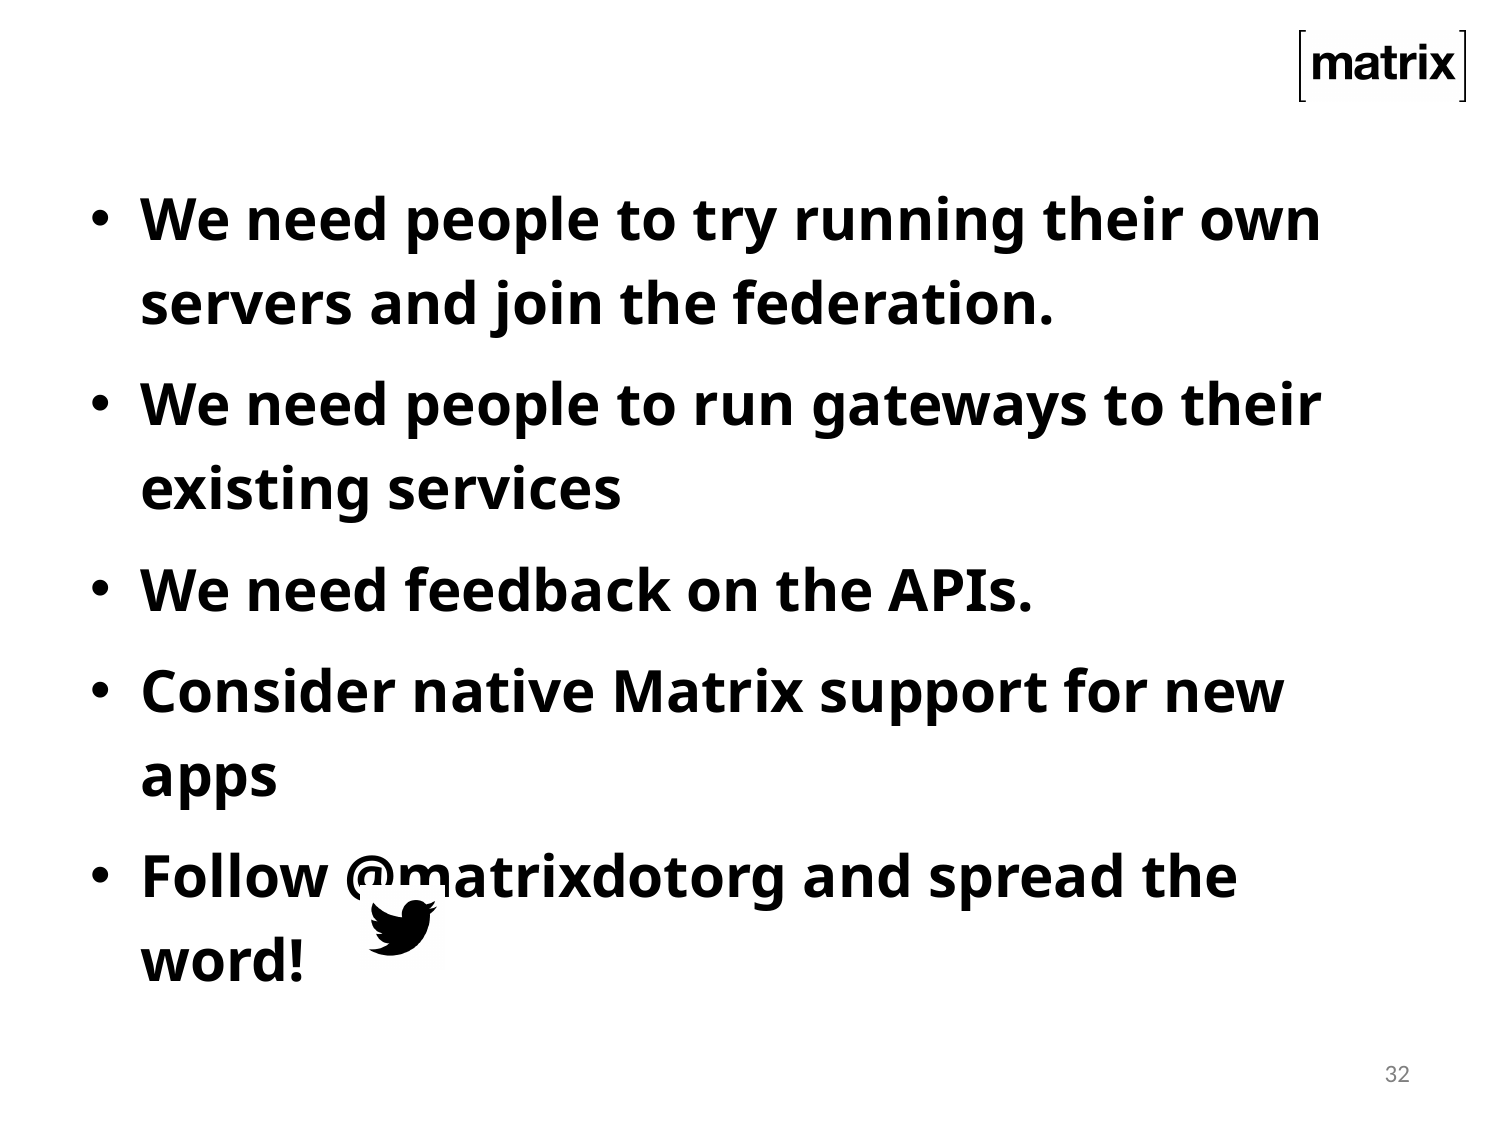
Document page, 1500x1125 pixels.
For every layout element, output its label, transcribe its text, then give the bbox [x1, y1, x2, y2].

list We need people to try running their own servers and join the federation. We need people to run gateways to their existing services We need feedback on the APIs. Consider native Matrix support for new apps Follow @matrixdotorg and spread the word! [75, 233, 1425, 1012]
picture [1299, 30, 1466, 102]
title [75, 45, 1425, 233]
picture [359, 885, 445, 971]
slide_number 32 [1074, 1042, 1425, 1103]
